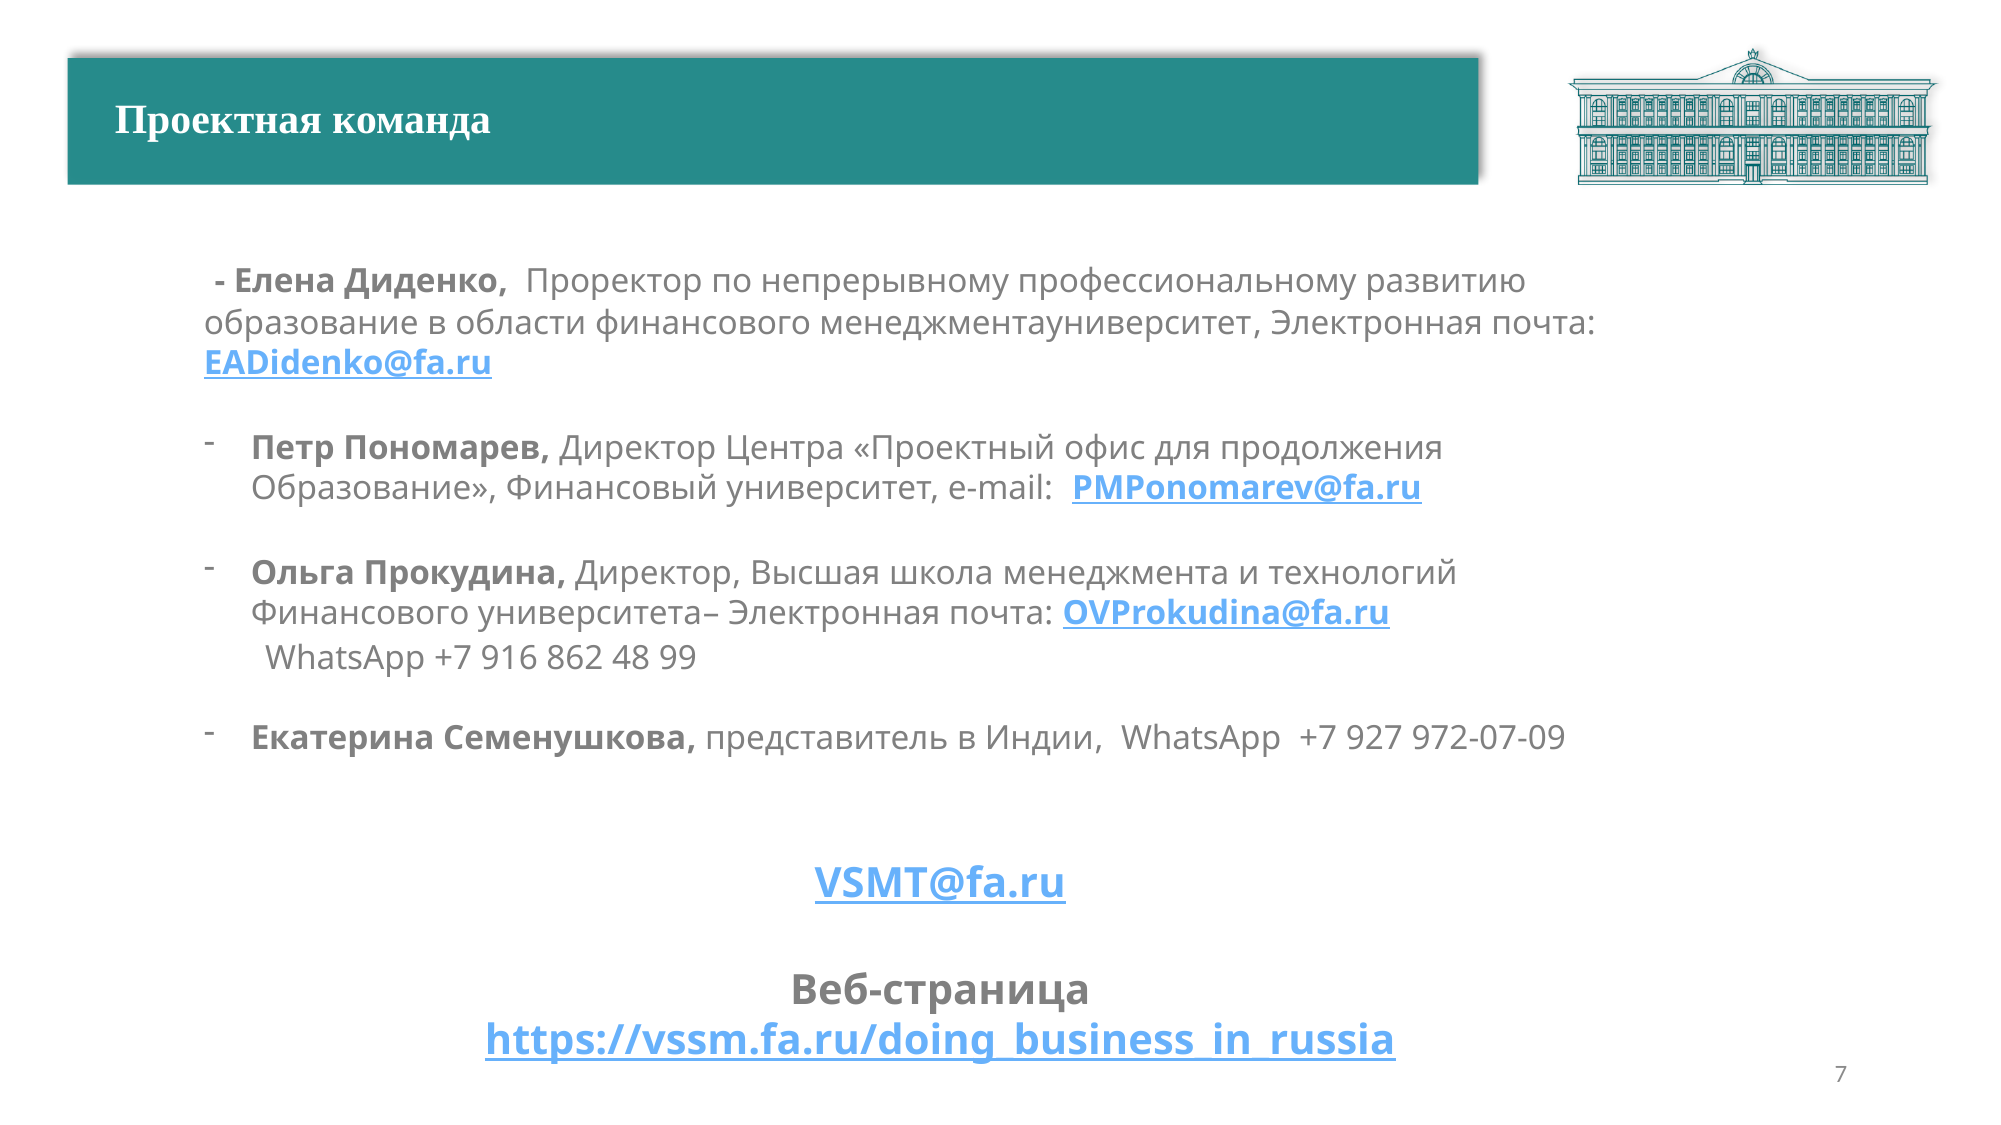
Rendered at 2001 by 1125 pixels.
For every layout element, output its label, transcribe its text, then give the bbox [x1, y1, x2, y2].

text_box - Елена Диденко, Проректор по непрерывному профессиональному развитию образование в области финансового менеджментауниверситет, Электронная почта: EADidenko@fa.ru Петр Пономарев, Директор Центра «Проектный офис для продолжения Образование», Финансовый университет, e-mail: PMPonomarev@fa.ru Ольга Прокудина, Директор, Высшая школа менеджмента и технологий Финансового университета– Электронная почта: OVProkudina@fa.ru WhatsApp +7 916 862 48 99 Екатерина Семенушкова, представитель в Индии, WhatsApp +7 927 972-07-09 VSMT@fa.ru Веб-страница https://vssm.fa.ru/doing_business_in_russia [189, 243, 1692, 1125]
title Проектная команда [99, 87, 1525, 153]
text_box [67, 58, 1479, 185]
slide_number 7 [1412, 1042, 1863, 1103]
picture [1566, 48, 1939, 185]
